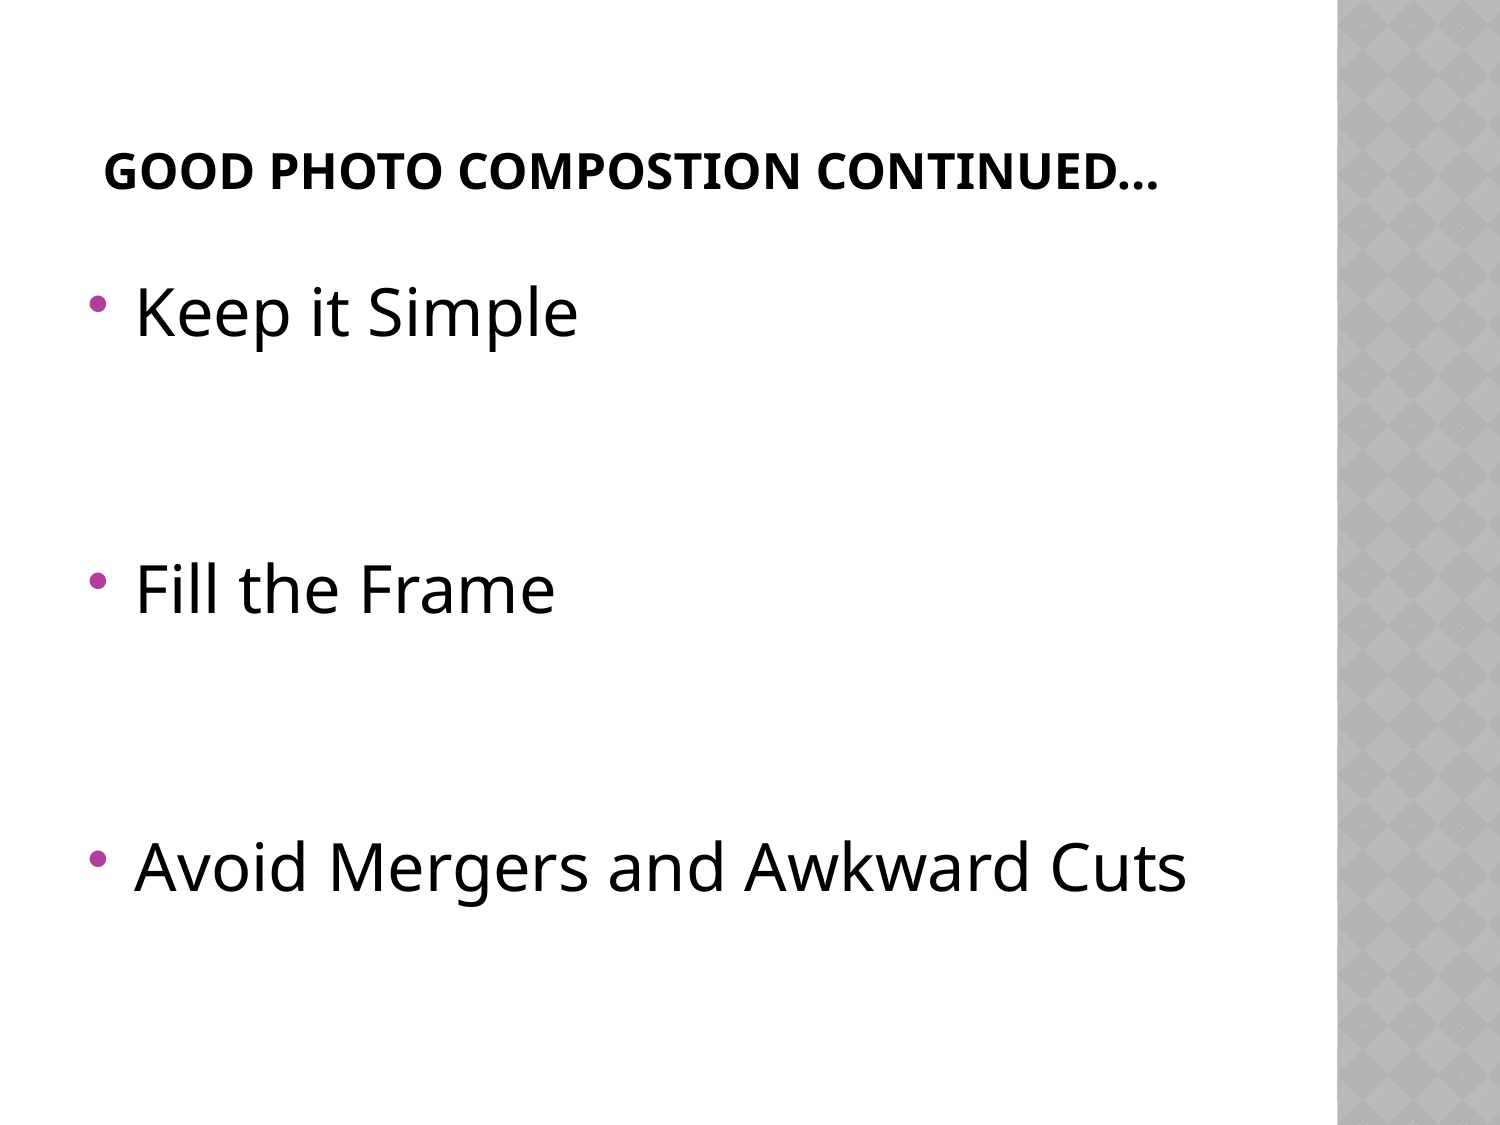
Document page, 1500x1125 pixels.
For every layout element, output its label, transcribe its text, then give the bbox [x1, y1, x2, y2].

title Good Photo compostion continued… [75, 37, 1188, 200]
list Keep it Simple Fill the Frame Avoid Mergers and Awkward Cuts [75, 262, 1263, 1068]
